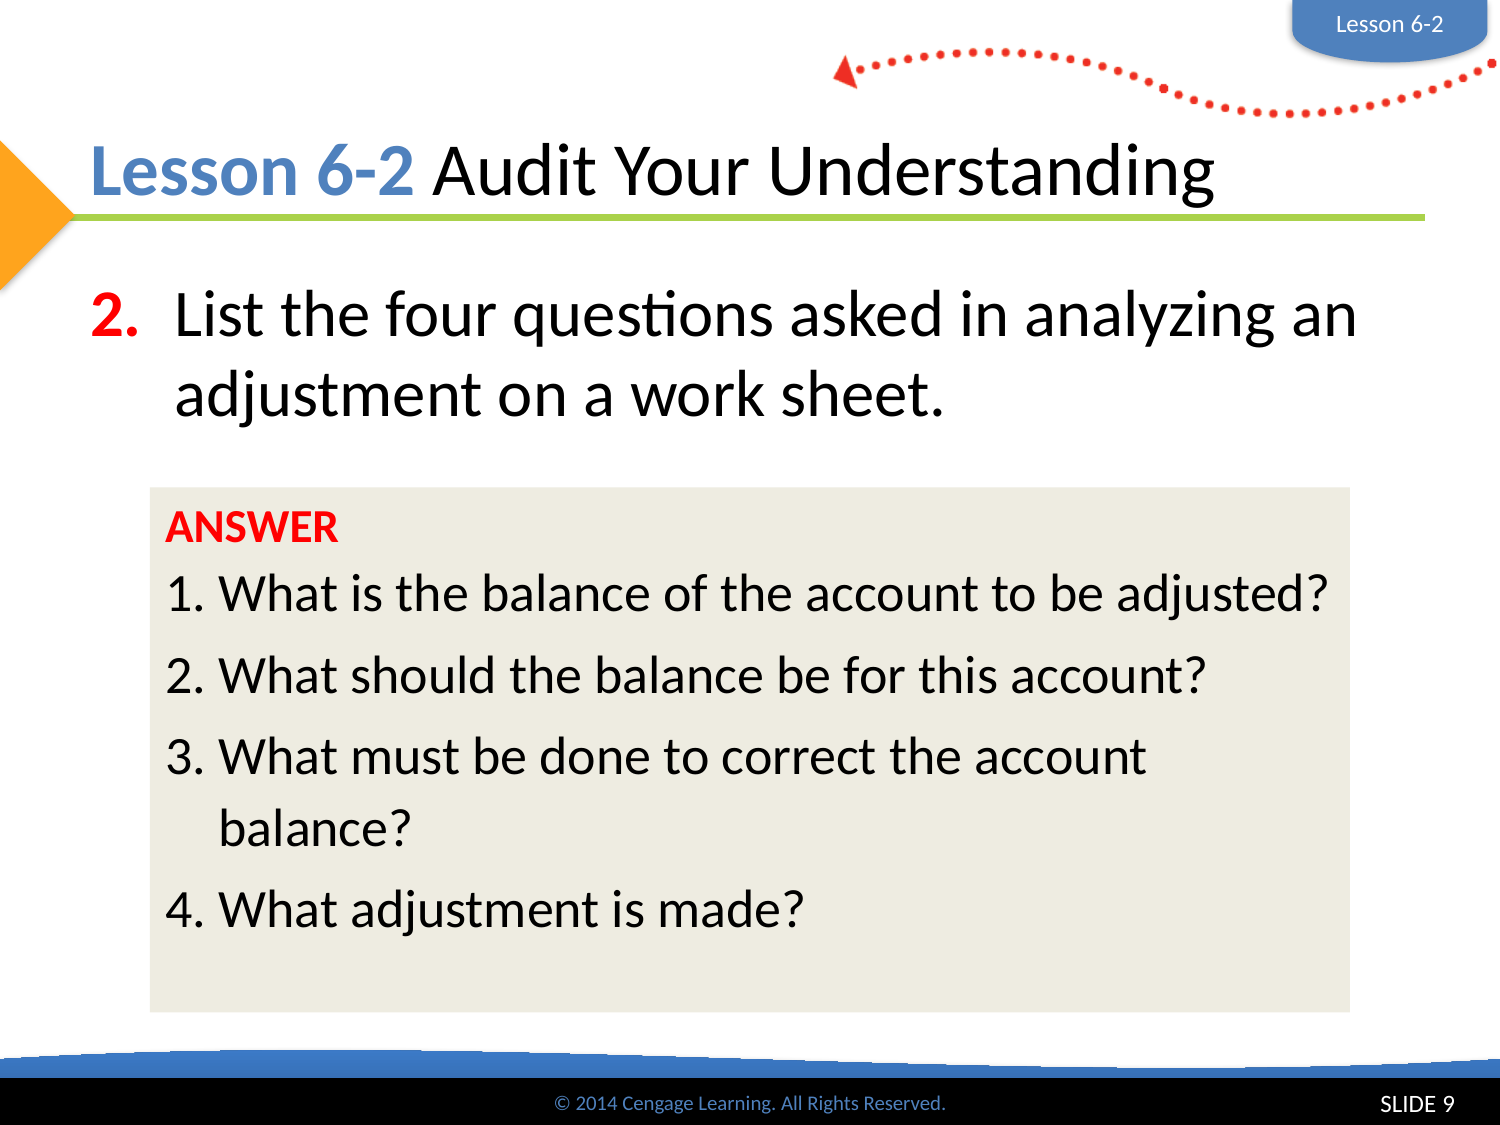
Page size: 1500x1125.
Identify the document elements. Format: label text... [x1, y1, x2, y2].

title Lesson 6-2 Audit Your Understanding [75, 29, 1350, 218]
text_box ANSWER 1. What is the balance of the account to be adjusted? 2. What should the balance be for this account? 3. What must be done to correct the account balance? 4. What adjustment is made? [149, 487, 1350, 1013]
text_box [0, 138, 78, 293]
picture [827, 37, 1500, 126]
list 2. List the four questions asked in analyzing an adjustment on a work sheet. [75, 262, 1425, 1005]
slide_number SLIDE 9 [1170, 1080, 1470, 1125]
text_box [1292, 0, 1488, 63]
